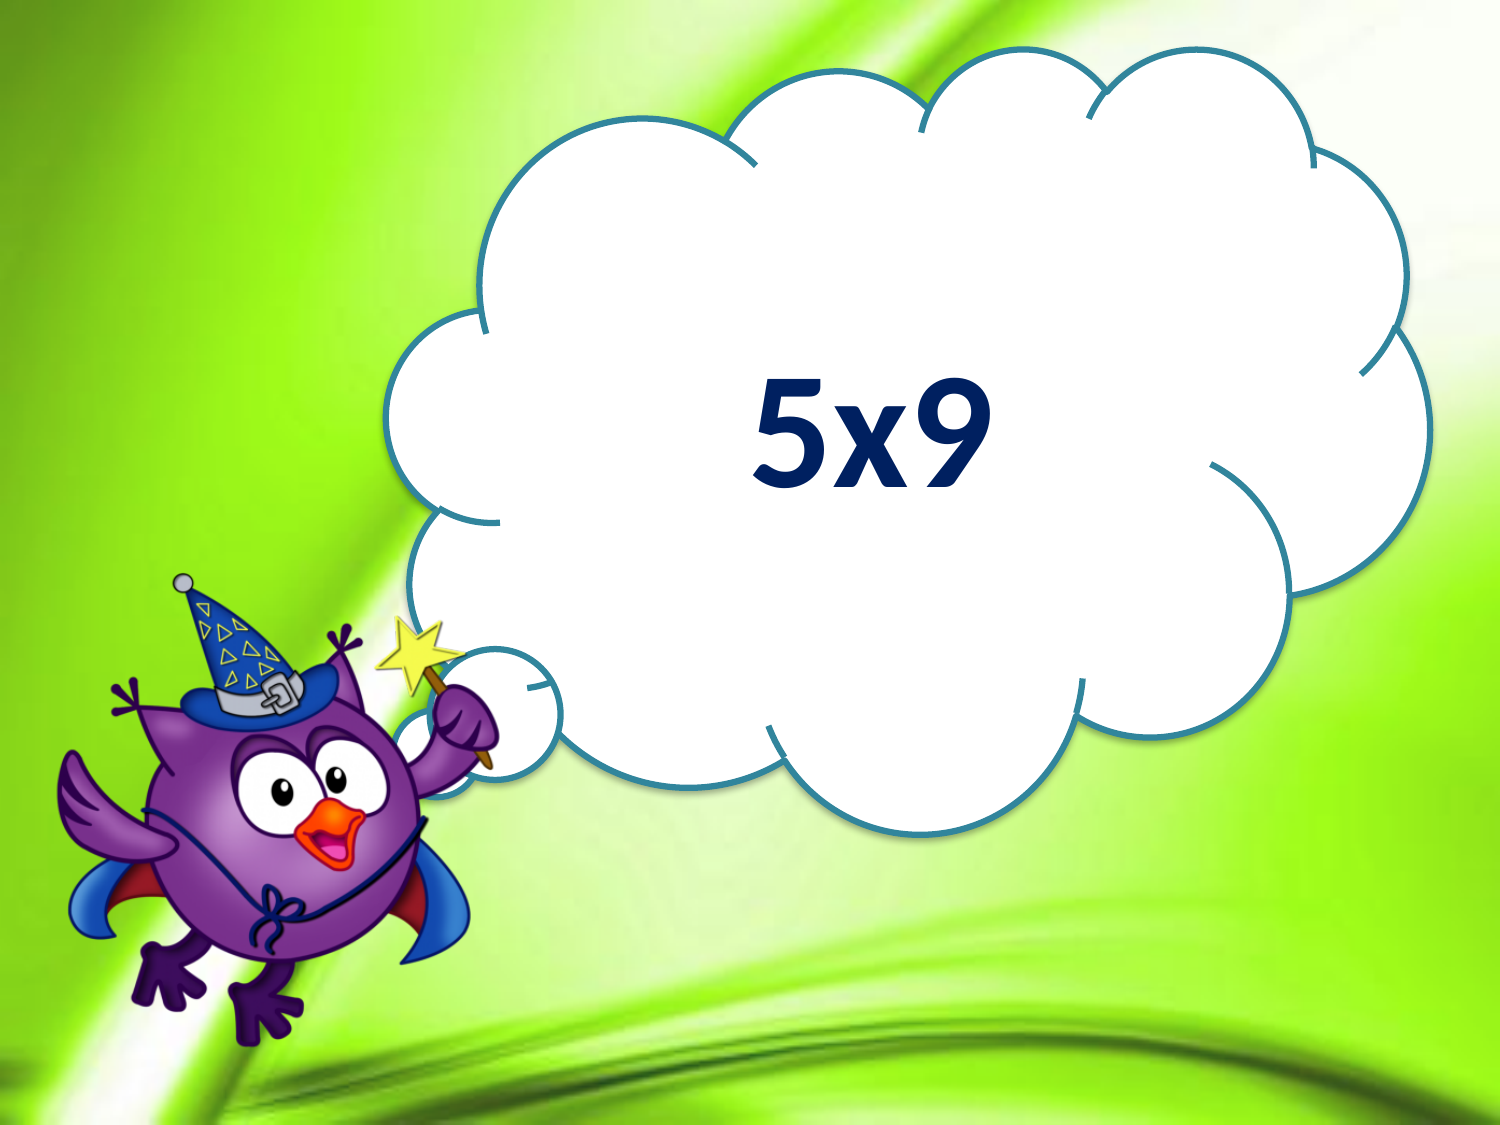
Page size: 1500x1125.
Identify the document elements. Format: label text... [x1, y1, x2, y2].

text_box 5х9 [383, 47, 1433, 837]
picture [34, 556, 516, 1067]
